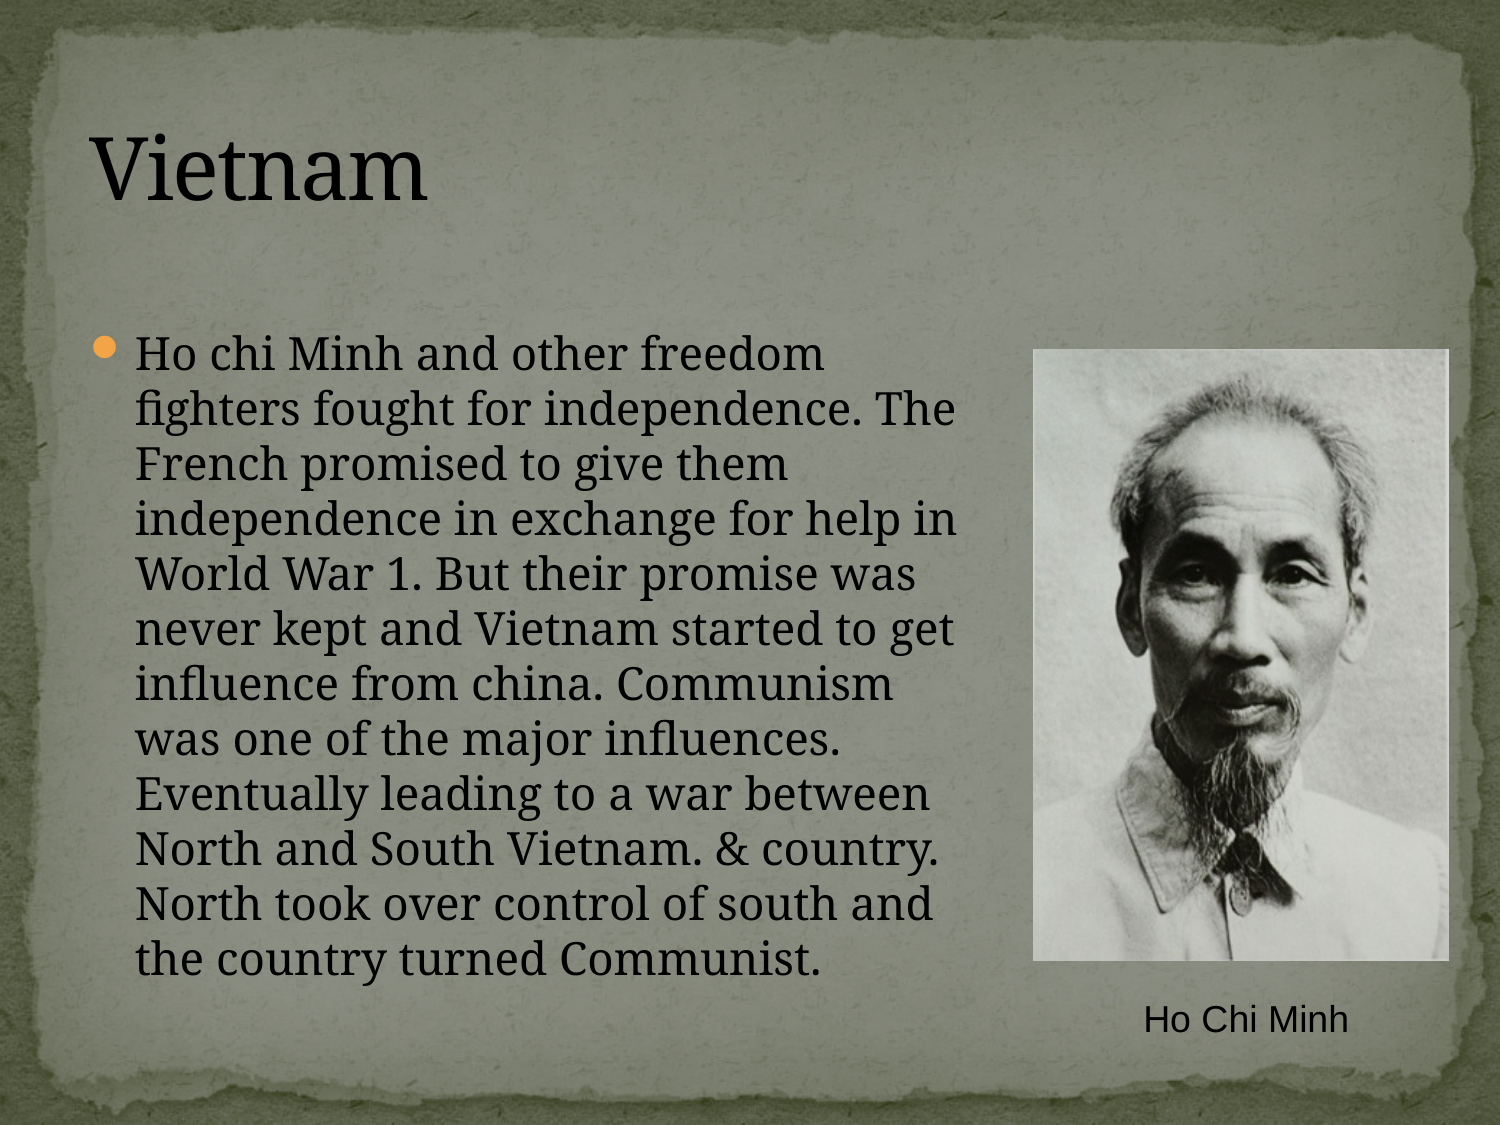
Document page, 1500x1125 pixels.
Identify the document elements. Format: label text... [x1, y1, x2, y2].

title Vietnam [74, 24, 1425, 225]
list Ho chi Minh and other freedom fighters fought for independence. The French promised to give them independence in exchange for help in World War 1. But their promise was never kept and Vietnam started to get influence from china. Communism was one of the major influences. Eventually leading to a war between North and South Vietnam. & country. North took over control of south and the country turned Communist. [74, 317, 975, 1038]
text_box Ho Chi Minh [1033, 987, 1459, 1048]
picture [1033, 349, 1449, 961]
